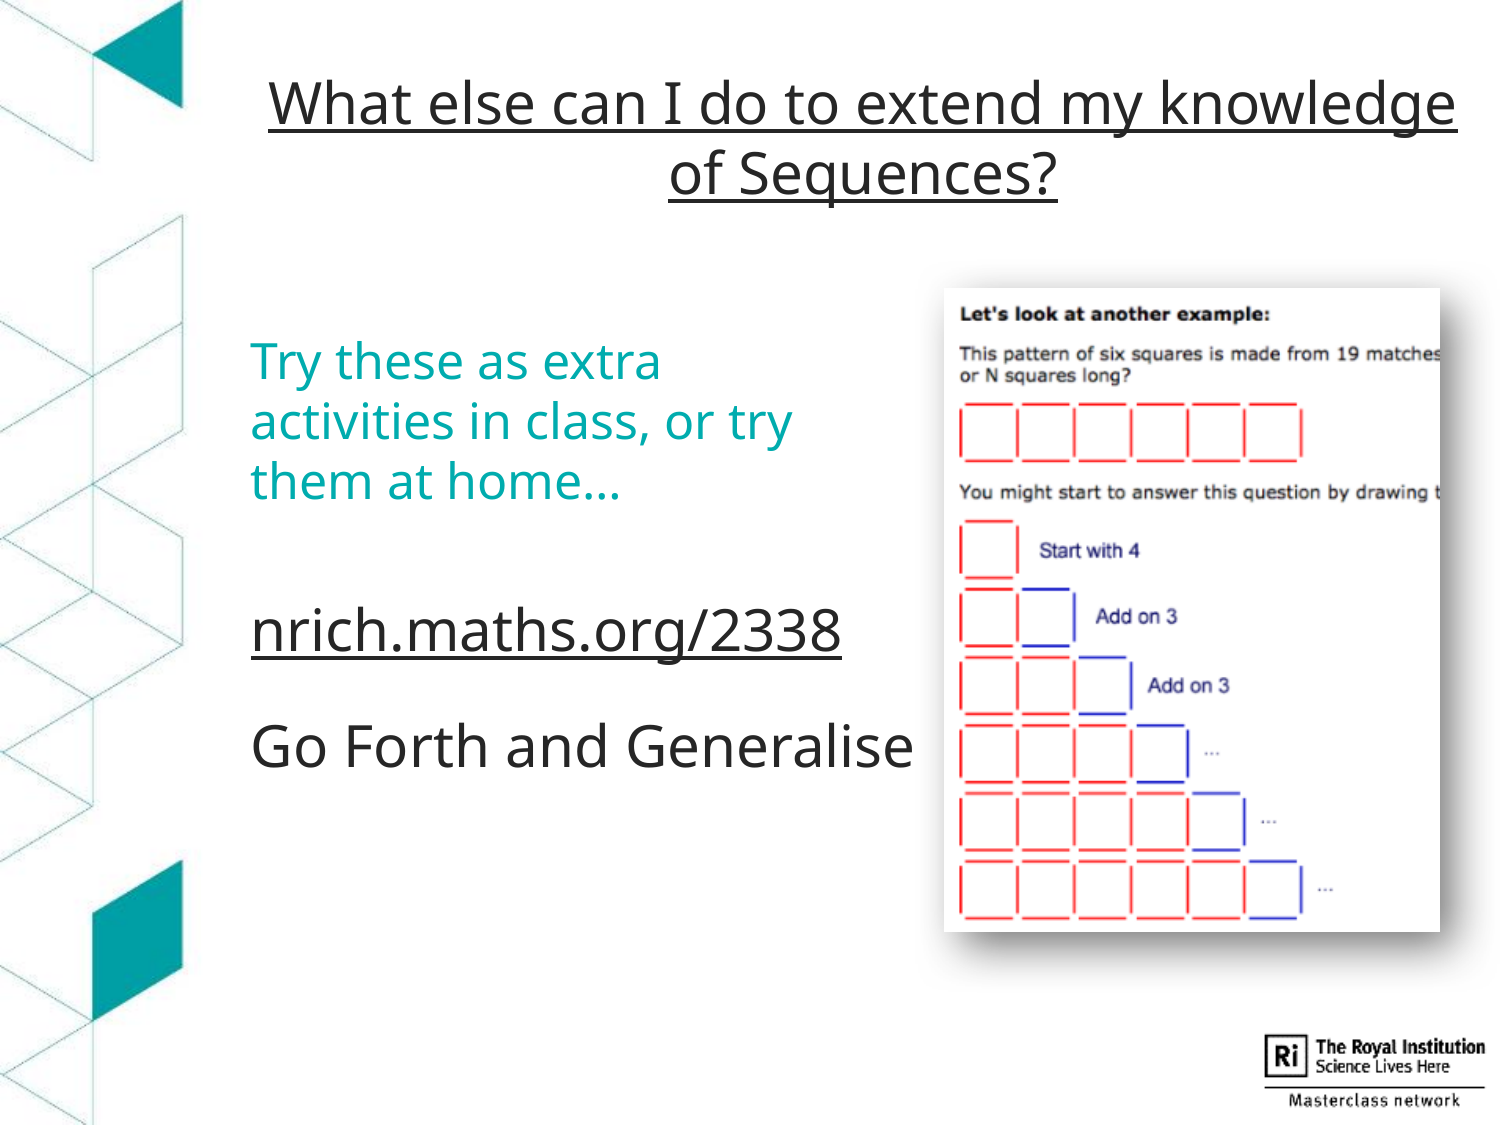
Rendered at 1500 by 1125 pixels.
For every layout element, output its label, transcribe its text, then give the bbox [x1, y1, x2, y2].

text_box What else can I do to extend my knowledge of Sequences? [227, 58, 1499, 214]
text_box Try these as extra activities in class, or try them at home… [243, 322, 859, 518]
picture [944, 288, 1440, 932]
picture [1254, 1024, 1499, 1125]
text_box nrich.maths.org/2338 Go Forth and Generalise [243, 580, 928, 787]
picture [0, 0, 215, 1125]
